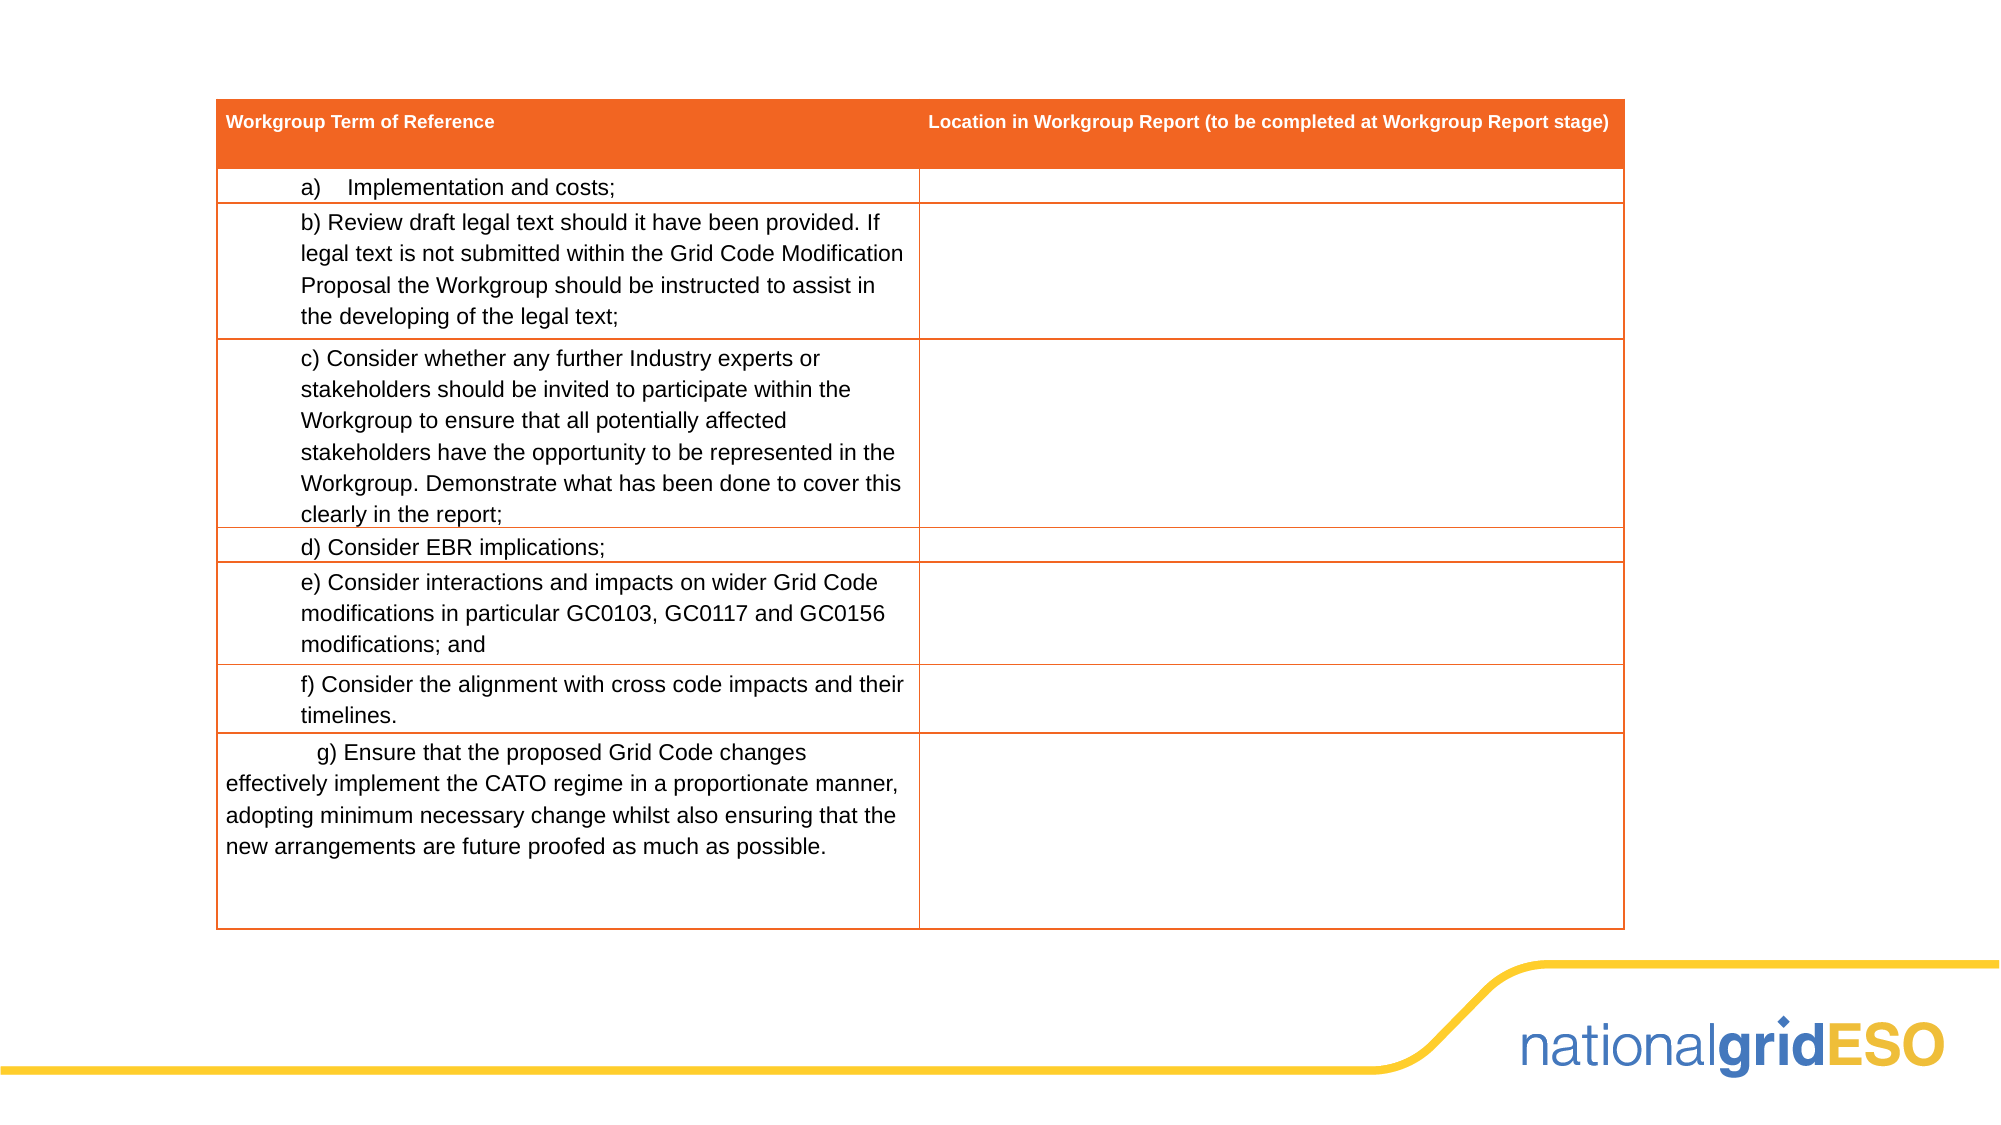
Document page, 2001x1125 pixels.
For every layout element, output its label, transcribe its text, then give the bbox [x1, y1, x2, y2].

table_cell [920, 528, 1623, 561]
table_cell d) Consider EBR implications; [218, 528, 919, 561]
table_cell [920, 734, 1623, 928]
table_cell [920, 340, 1623, 527]
table_cell c) Consider whether any further Industry experts or stakeholders should be invited to participate within the Workgroup to ensure that all potentially affected stakeholders have the opportunity to be represented in the Workgroup. Demonstrate what has been done to cover this clearly in the report; [218, 340, 919, 527]
table_cell g) Ensure that the proposed Grid Code changes effectively implement the CATO regime in a proportionate manner, adopting minimum necessary change whilst also ensuring that the new arrangements are future proofed as much as possible. [218, 734, 919, 928]
table_cell Implementation and costs; [218, 169, 919, 202]
table_cell e) Consider interactions and impacts on wider Grid Code modifications in particular GC0103, GC0117 and GC0156 modifications; and [218, 563, 919, 664]
table_cell [920, 563, 1623, 664]
table_cell b) Review draft legal text should it have been provided. If legal text is not submitted within the Grid Code Modification Proposal the Workgroup should be instructed to assist in the developing of the legal text; [218, 204, 919, 338]
table_cell [920, 204, 1623, 338]
table_header Workgroup Term of Reference [218, 101, 919, 167]
table_cell [920, 665, 1623, 732]
picture [0, 954, 2000, 1125]
table_header Location in Workgroup Report (to be completed at Workgroup Report stage) [920, 101, 1623, 167]
table_cell f) Consider the alignment with cross code impacts and their timelines. [218, 665, 919, 732]
table_cell [920, 169, 1623, 202]
